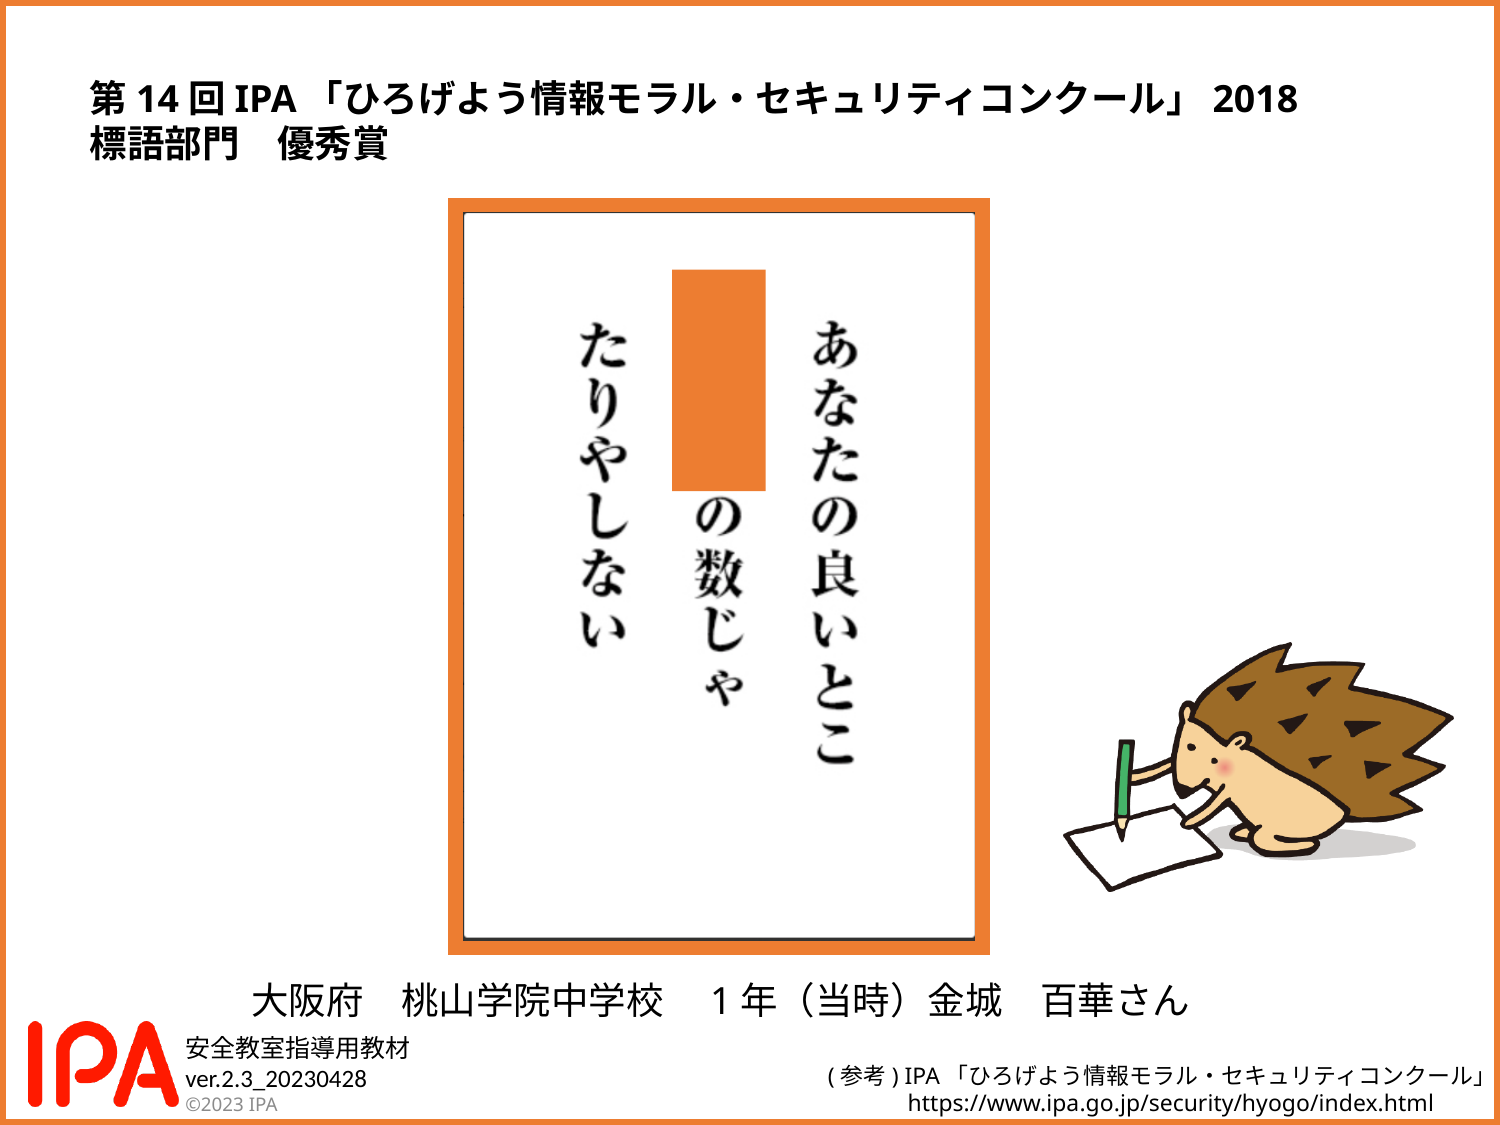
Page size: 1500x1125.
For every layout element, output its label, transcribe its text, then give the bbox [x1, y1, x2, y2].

text_box 第14回IPA「ひろげよう情報モラル・セキュリティコンクール」2018 標語部門 優秀賞 [74, 67, 1363, 172]
text_box 大阪府 桃山学院中学校 1年（当時）金城 百華さん [236, 969, 1383, 1030]
picture [462, 212, 976, 941]
picture [28, 1021, 179, 1107]
text_box (参考) IPA「ひろげよう情報モラル・セキュリティコンクール」 https://www.ipa.go.jp/security/hyogo/index.html [813, 1054, 1500, 1125]
picture [1063, 642, 1454, 892]
